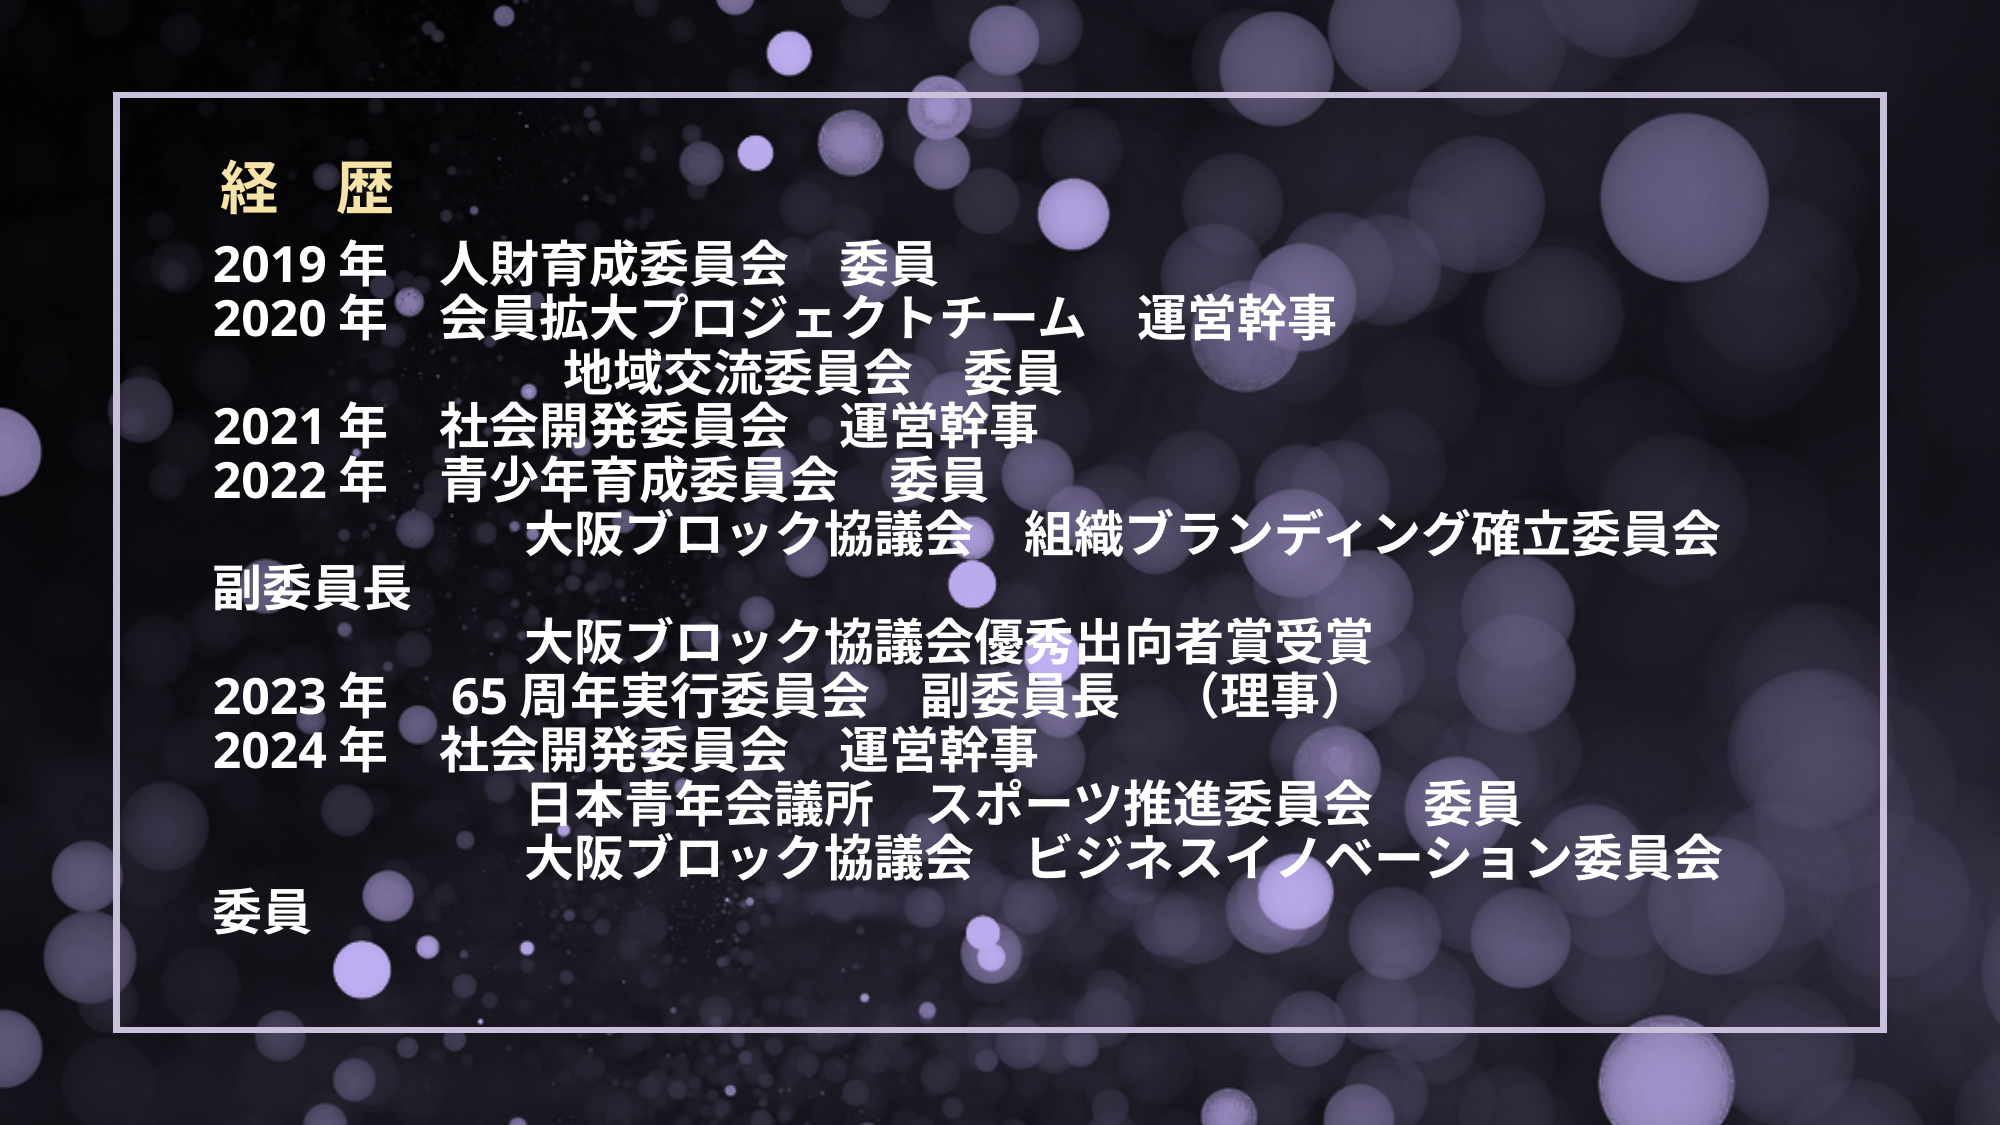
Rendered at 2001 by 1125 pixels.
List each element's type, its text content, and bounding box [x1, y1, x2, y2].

list 経 歴 [205, 151, 970, 227]
title 2019年 人財育成委員会 委員 2020年 会員拡大プロジェクトチーム 運営幹事 地域交流委員会 委員 2021年 社会開発委員会 運営幹事 2022年 青少年育成委員会 委員 大阪ブロック協議会 組織ブランディング確立委員会 副委員長 大阪ブロック協議会優秀出向者賞受賞 2023年 65周年実行委員会 副委員長 （理事） 2024年 社会開発委員会 運営幹事 日本青年会議所 スポーツ推進委員会 委員 大阪ブロック協議会 ビジネスイノベーション委員会 委員 [198, 246, 1821, 936]
